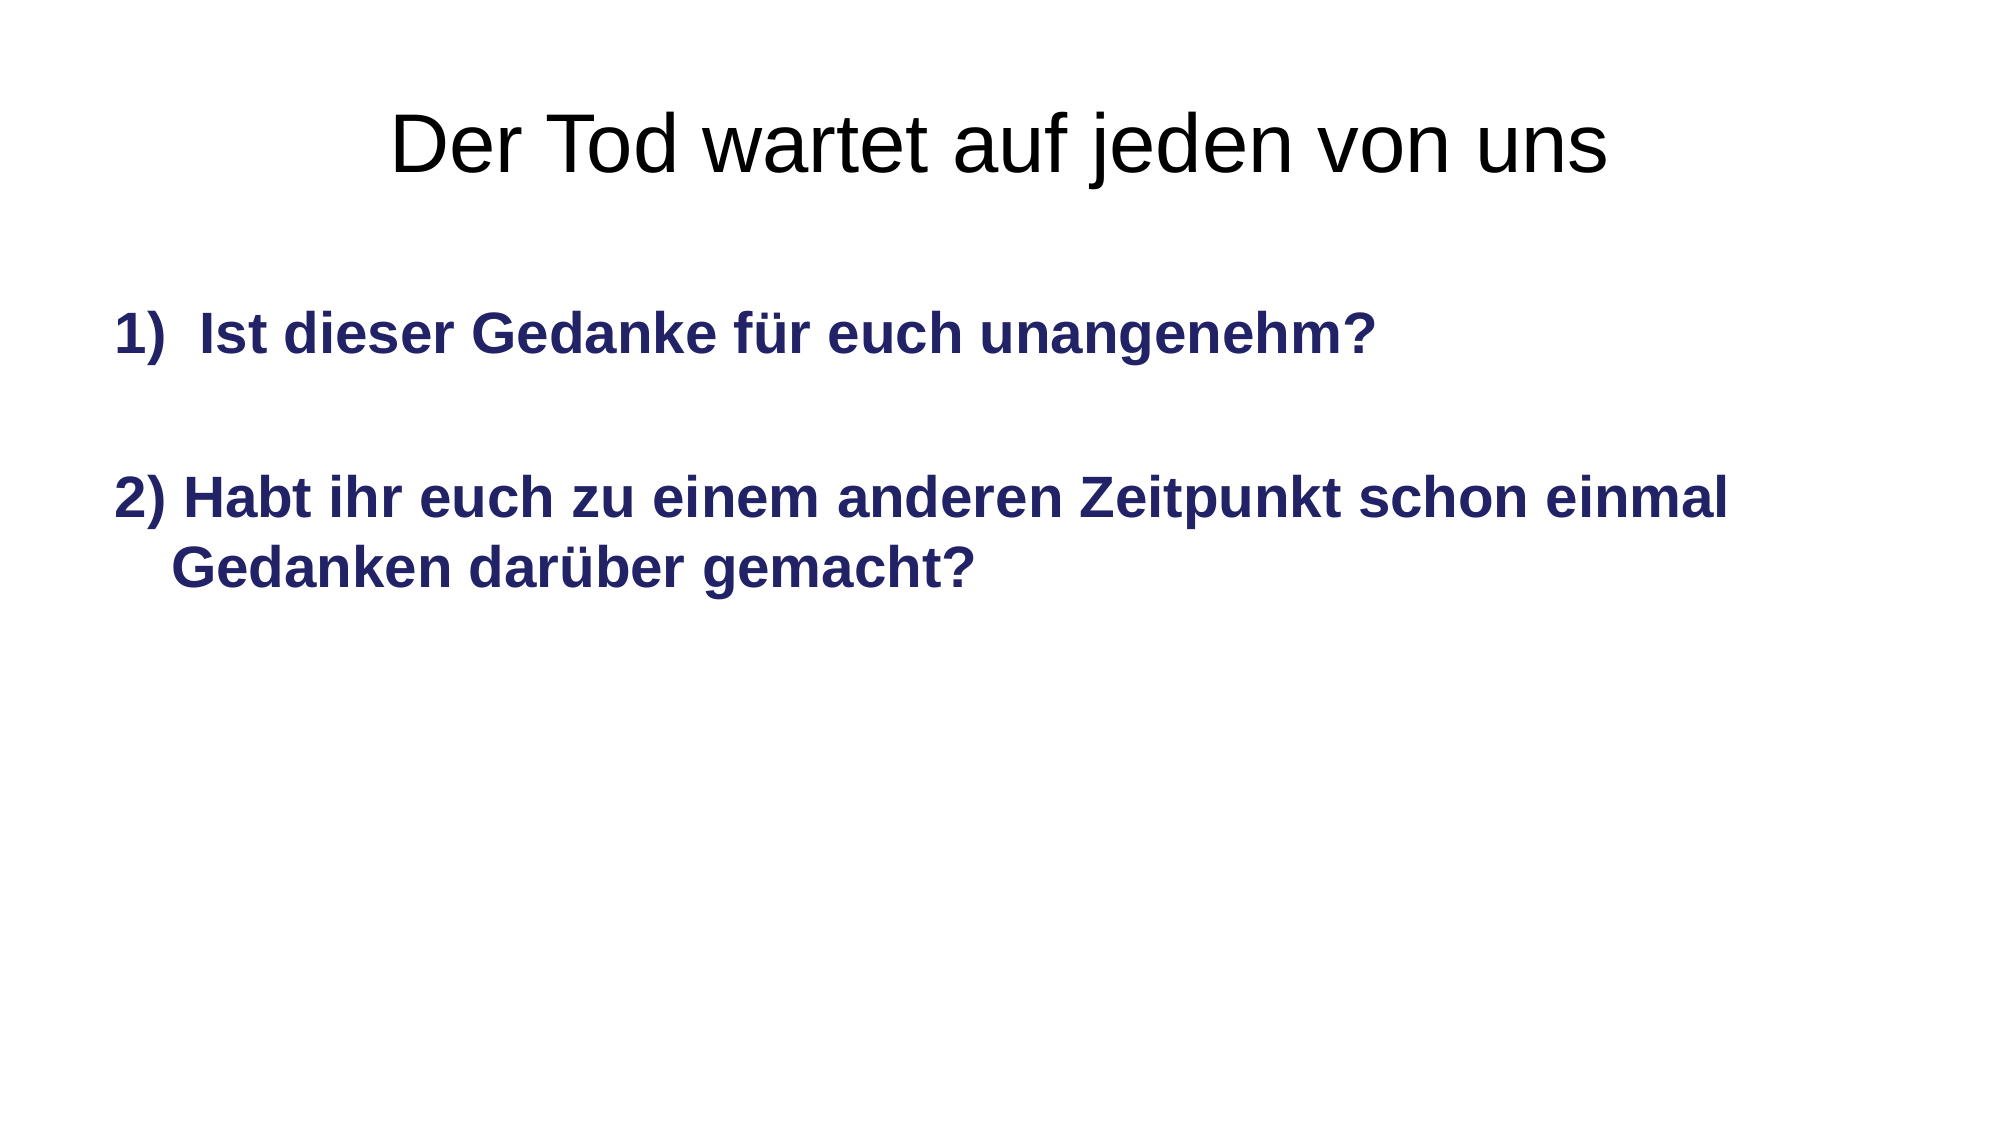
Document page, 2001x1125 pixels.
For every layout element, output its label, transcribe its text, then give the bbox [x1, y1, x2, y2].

list Ist dieser Gedanke für euch unangenehm? 2) Habt ihr euch zu einem anderen Zeitpunkt schon einmal Gedanken darüber gemacht? [99, 196, 1900, 662]
title Der Tod wartet auf jeden von uns [99, 45, 1900, 196]
